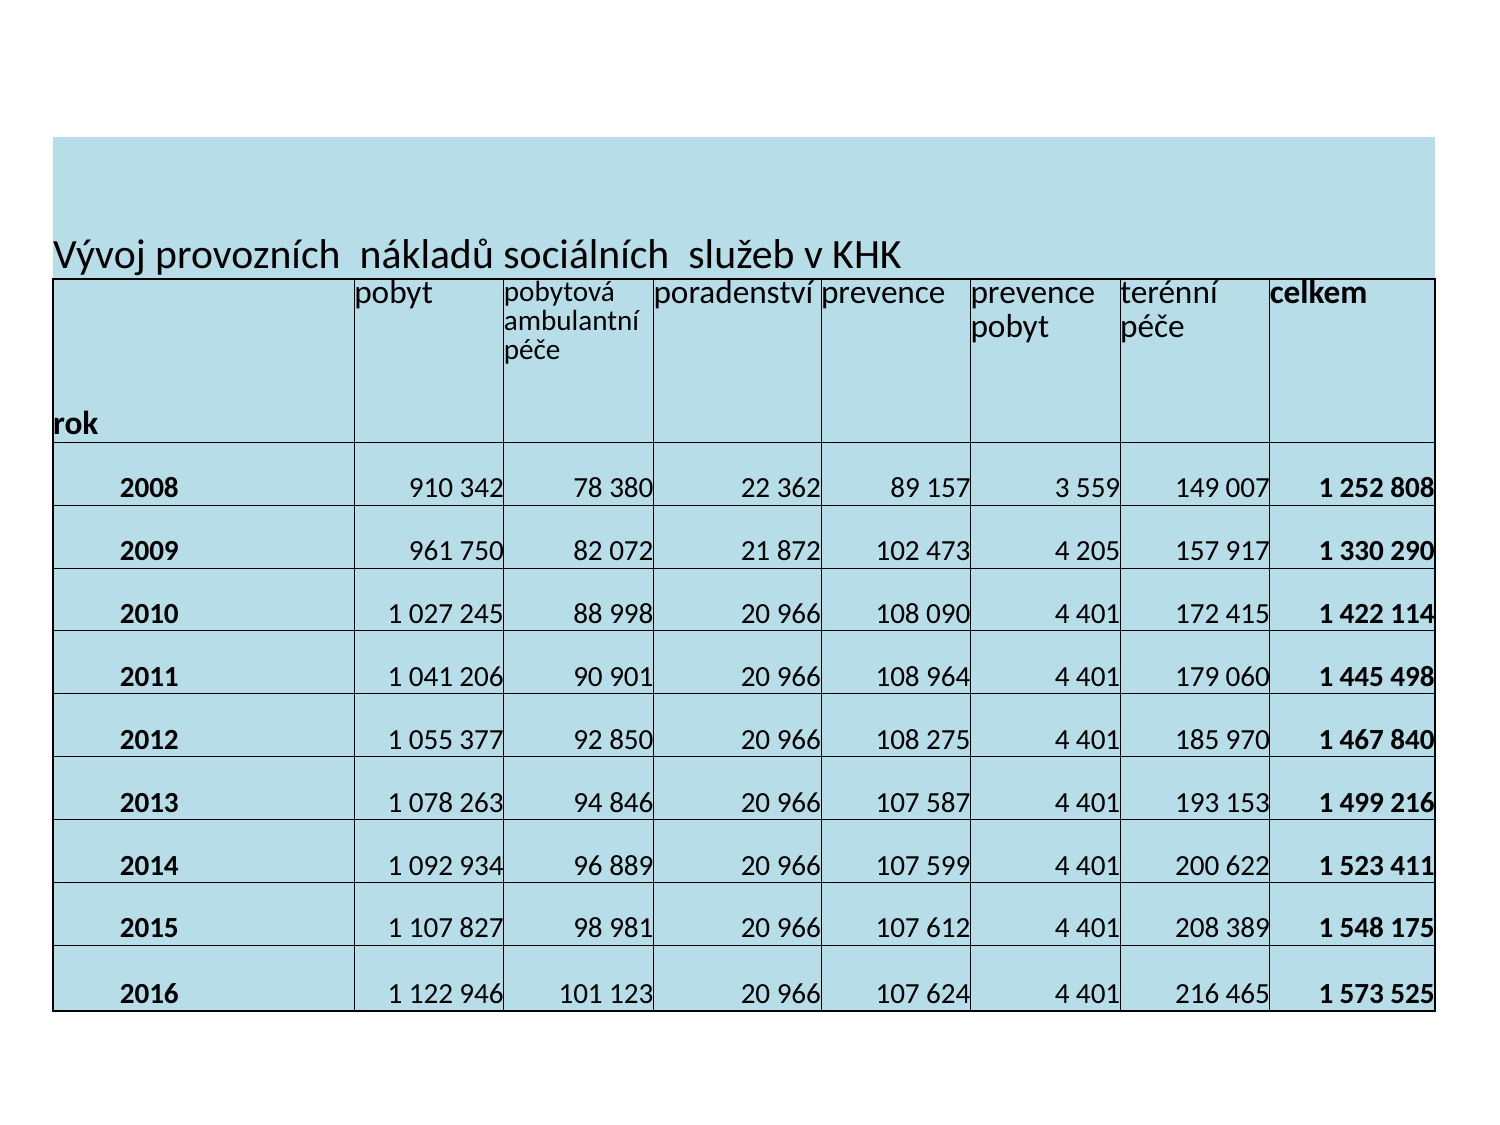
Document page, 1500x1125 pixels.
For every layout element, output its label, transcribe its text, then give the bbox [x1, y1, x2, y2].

table_cell celkem [1270, 280, 1434, 442]
table_cell 1 422 114 [1270, 569, 1434, 630]
table_cell 4 401 [971, 569, 1120, 630]
table_cell 172 415 [1121, 569, 1269, 630]
table_cell 21 872 [654, 506, 821, 568]
table_cell [179, 280, 354, 442]
table_cell 4 401 [971, 631, 1120, 693]
table_cell pobyt [355, 280, 503, 442]
table_cell 3 559 [971, 443, 1120, 505]
table_cell 4 205 [971, 506, 1120, 568]
table_cell 2009 [54, 506, 179, 568]
table_cell 910 342 [355, 443, 503, 505]
table_cell [179, 820, 354, 882]
table_cell 1 092 934 [355, 820, 503, 882]
table_cell 107 587 [822, 757, 970, 819]
table_cell 20 966 [654, 694, 821, 756]
table_cell 1 027 245 [355, 569, 503, 630]
table_cell 108 275 [822, 694, 970, 756]
table_cell 1 107 827 [355, 883, 503, 945]
table_cell 1 330 290 [1270, 506, 1434, 568]
table_cell 107 599 [822, 820, 970, 882]
table_cell 107 624 [822, 946, 970, 1010]
table_cell 2012 [54, 694, 179, 756]
table_cell 89 157 [822, 443, 970, 505]
table_cell 96 889 [504, 820, 653, 882]
table_cell 20 966 [654, 631, 821, 693]
table_cell 961 750 [355, 506, 503, 568]
table_cell 20 966 [654, 946, 821, 1010]
table_cell [179, 569, 354, 630]
table_cell 78 380 [504, 443, 653, 505]
table_cell 1 445 498 [1270, 631, 1434, 693]
table_cell 2014 [54, 820, 179, 882]
table_cell 20 966 [654, 757, 821, 819]
table_header Vývoj provozních nákladů sociálních služeb v KHK [53, 137, 1435, 278]
table_cell 4 401 [971, 694, 1120, 756]
table_cell 216 465 [1121, 946, 1269, 1010]
table_cell 94 846 [504, 757, 653, 819]
table_cell [179, 694, 354, 756]
table_cell 1 041 206 [355, 631, 503, 693]
table_cell 1 467 840 [1270, 694, 1434, 756]
table_cell 2011 [54, 631, 179, 693]
table_cell 107 612 [822, 883, 970, 945]
table_cell 1 523 411 [1270, 820, 1434, 882]
table_cell 108 964 [822, 631, 970, 693]
table_cell 22 362 [654, 443, 821, 505]
table_cell prevence pobyt [971, 280, 1120, 442]
table_cell 1 055 377 [355, 694, 503, 756]
table_cell 4 401 [971, 757, 1120, 819]
table_cell 20 966 [654, 883, 821, 945]
table_cell 1 122 946 [355, 946, 503, 1010]
table_cell 4 401 [971, 946, 1120, 1010]
table_cell 20 966 [654, 569, 821, 630]
table_cell rok [54, 280, 179, 442]
table_cell [179, 631, 354, 693]
table_cell pobytová ambulantní péče [504, 280, 653, 442]
table_cell 2010 [54, 569, 179, 630]
table_cell [179, 883, 354, 945]
table_cell 98 981 [504, 883, 653, 945]
table_cell 82 072 [504, 506, 653, 568]
table_cell 179 060 [1121, 631, 1269, 693]
table_cell [179, 443, 354, 505]
table_cell 157 917 [1121, 506, 1269, 568]
table_cell poradenství [654, 280, 821, 442]
table_cell 20 966 [654, 820, 821, 882]
table_cell 1 252 808 [1270, 443, 1434, 505]
table_cell 90 901 [504, 631, 653, 693]
table_cell 2016 [54, 946, 179, 1010]
table_cell 102 473 [822, 506, 970, 568]
table_cell 88 998 [504, 569, 653, 630]
table_cell 208 389 [1121, 883, 1269, 945]
table_cell 4 401 [971, 820, 1120, 882]
table_cell terénní péče [1121, 280, 1269, 442]
table_cell 92 850 [504, 694, 653, 756]
table_cell prevence [822, 280, 970, 442]
table_cell 2013 [54, 757, 179, 819]
table_cell 1 548 175 [1270, 883, 1434, 945]
table_cell 4 401 [971, 883, 1120, 945]
table_cell 2008 [54, 443, 179, 505]
table_cell 1 499 216 [1270, 757, 1434, 819]
table_cell 2015 [54, 883, 179, 945]
table_cell 101 123 [504, 946, 653, 1010]
table_cell [179, 757, 354, 819]
table_cell [179, 946, 354, 1010]
table_cell 1 573 525 [1270, 946, 1434, 1010]
table_cell 149 007 [1121, 443, 1269, 505]
table_cell 193 153 [1121, 757, 1269, 819]
table_cell 200 622 [1121, 820, 1269, 882]
table_cell 185 970 [1121, 694, 1269, 756]
table_cell 1 078 263 [355, 757, 503, 819]
table_cell 108 090 [822, 569, 970, 630]
table_cell [179, 506, 354, 568]
